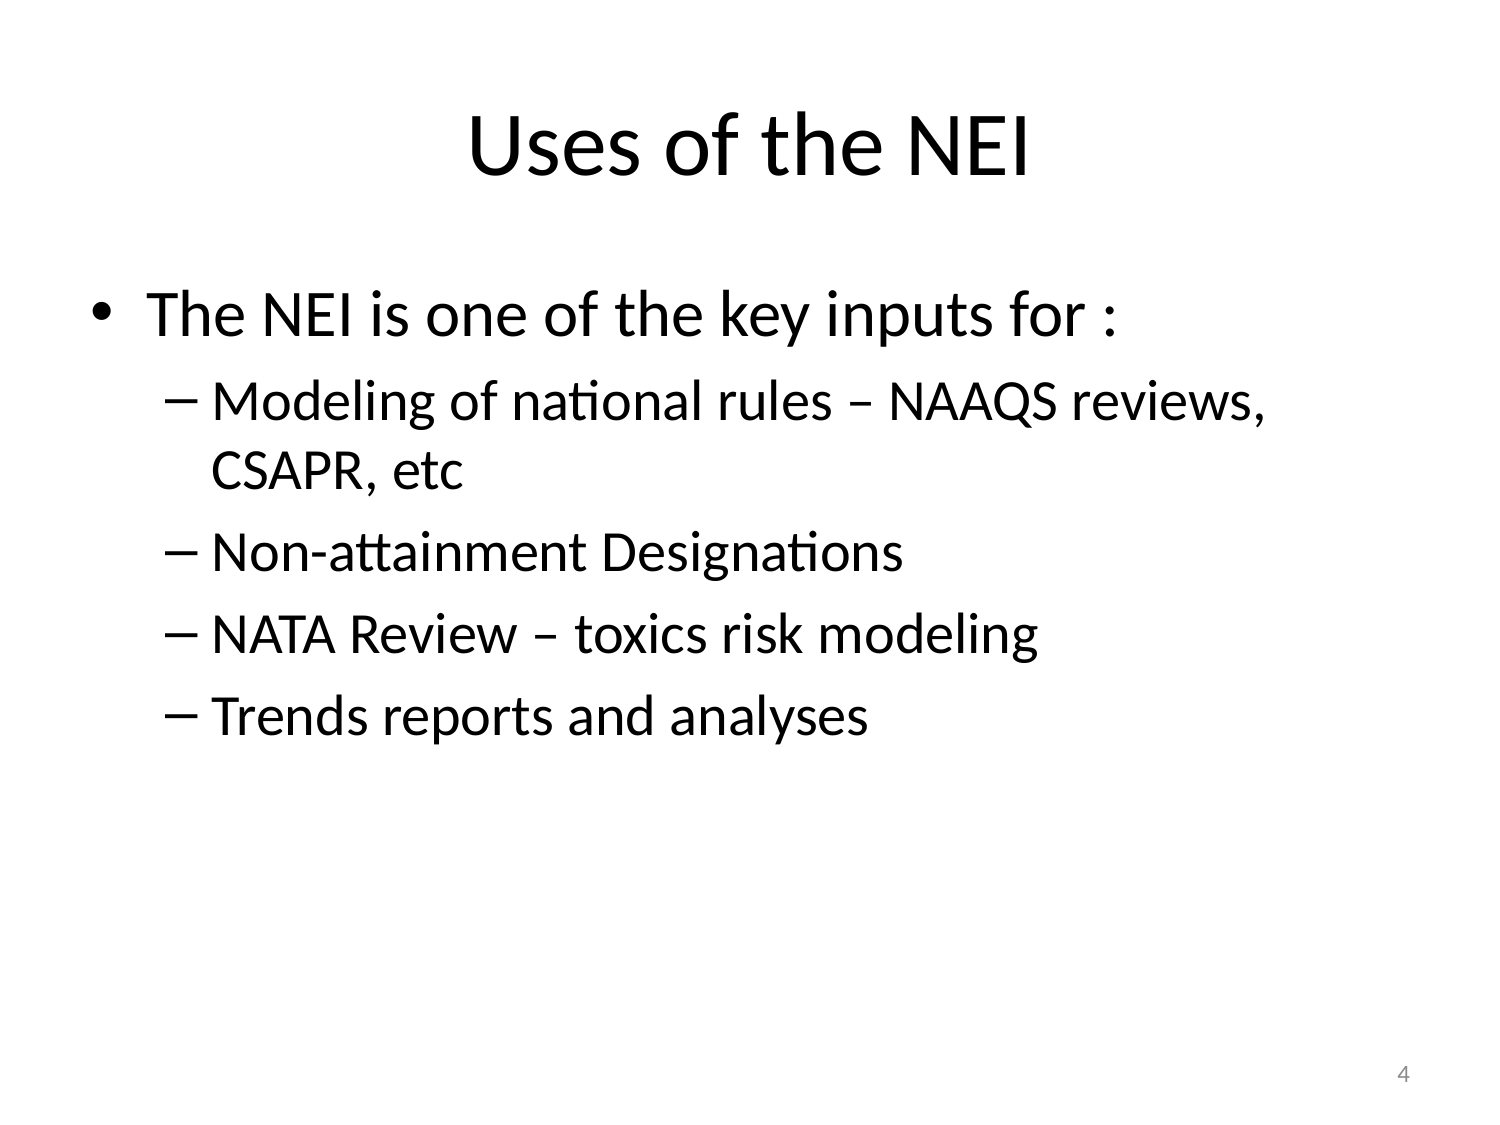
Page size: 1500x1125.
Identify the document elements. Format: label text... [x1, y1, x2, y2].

title Uses of the NEI [75, 45, 1425, 233]
slide_number 4 [1074, 1042, 1425, 1103]
list The NEI is one of the key inputs for : Modeling of national rules – NAAQS reviews, CSAPR, etc Non-attainment Designations NATA Review – toxics risk modeling Trends reports and analyses [75, 262, 1425, 1005]
